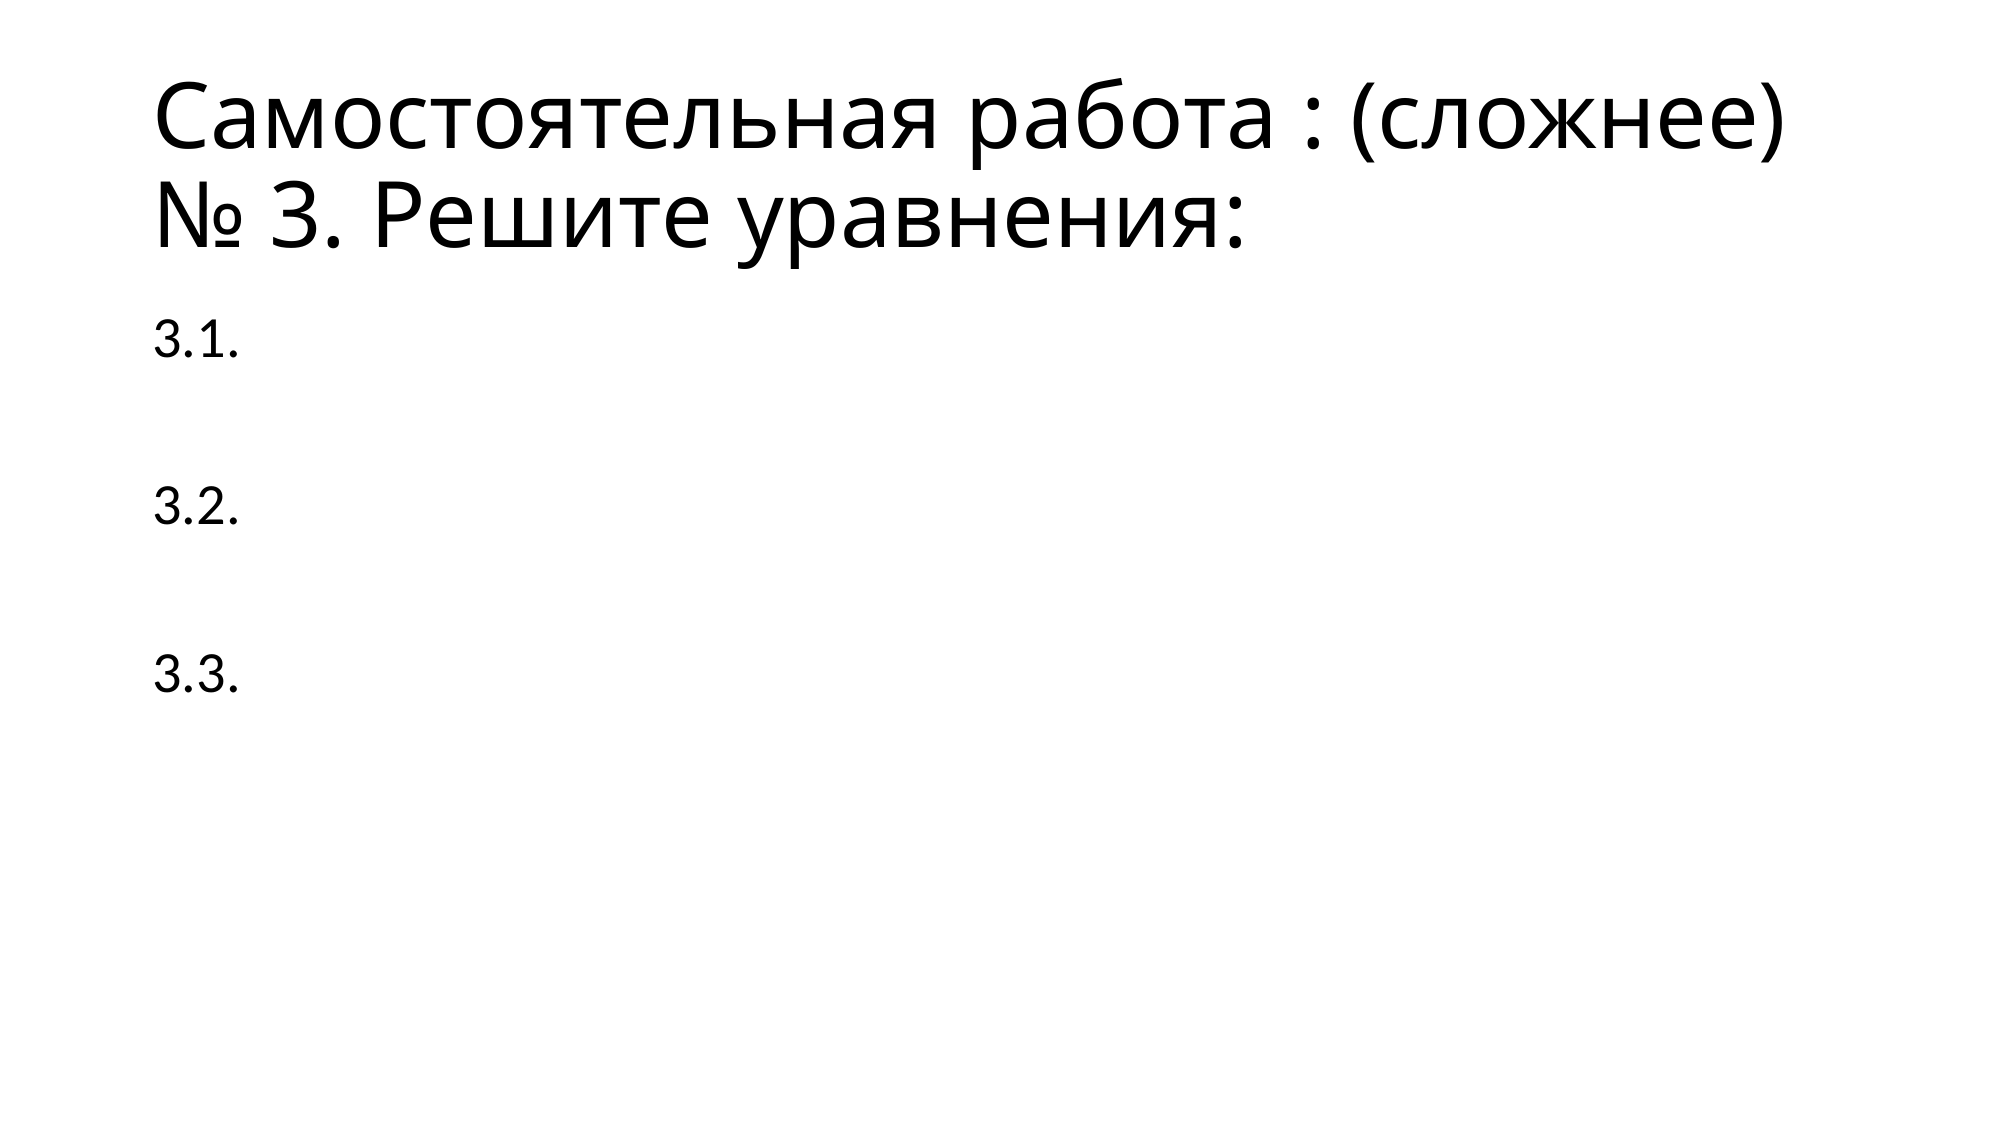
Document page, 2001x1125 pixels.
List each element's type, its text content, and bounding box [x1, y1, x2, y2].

title Самостоятельная работа : (сложнее) № 3. Решите уравнения: [137, 59, 1863, 278]
